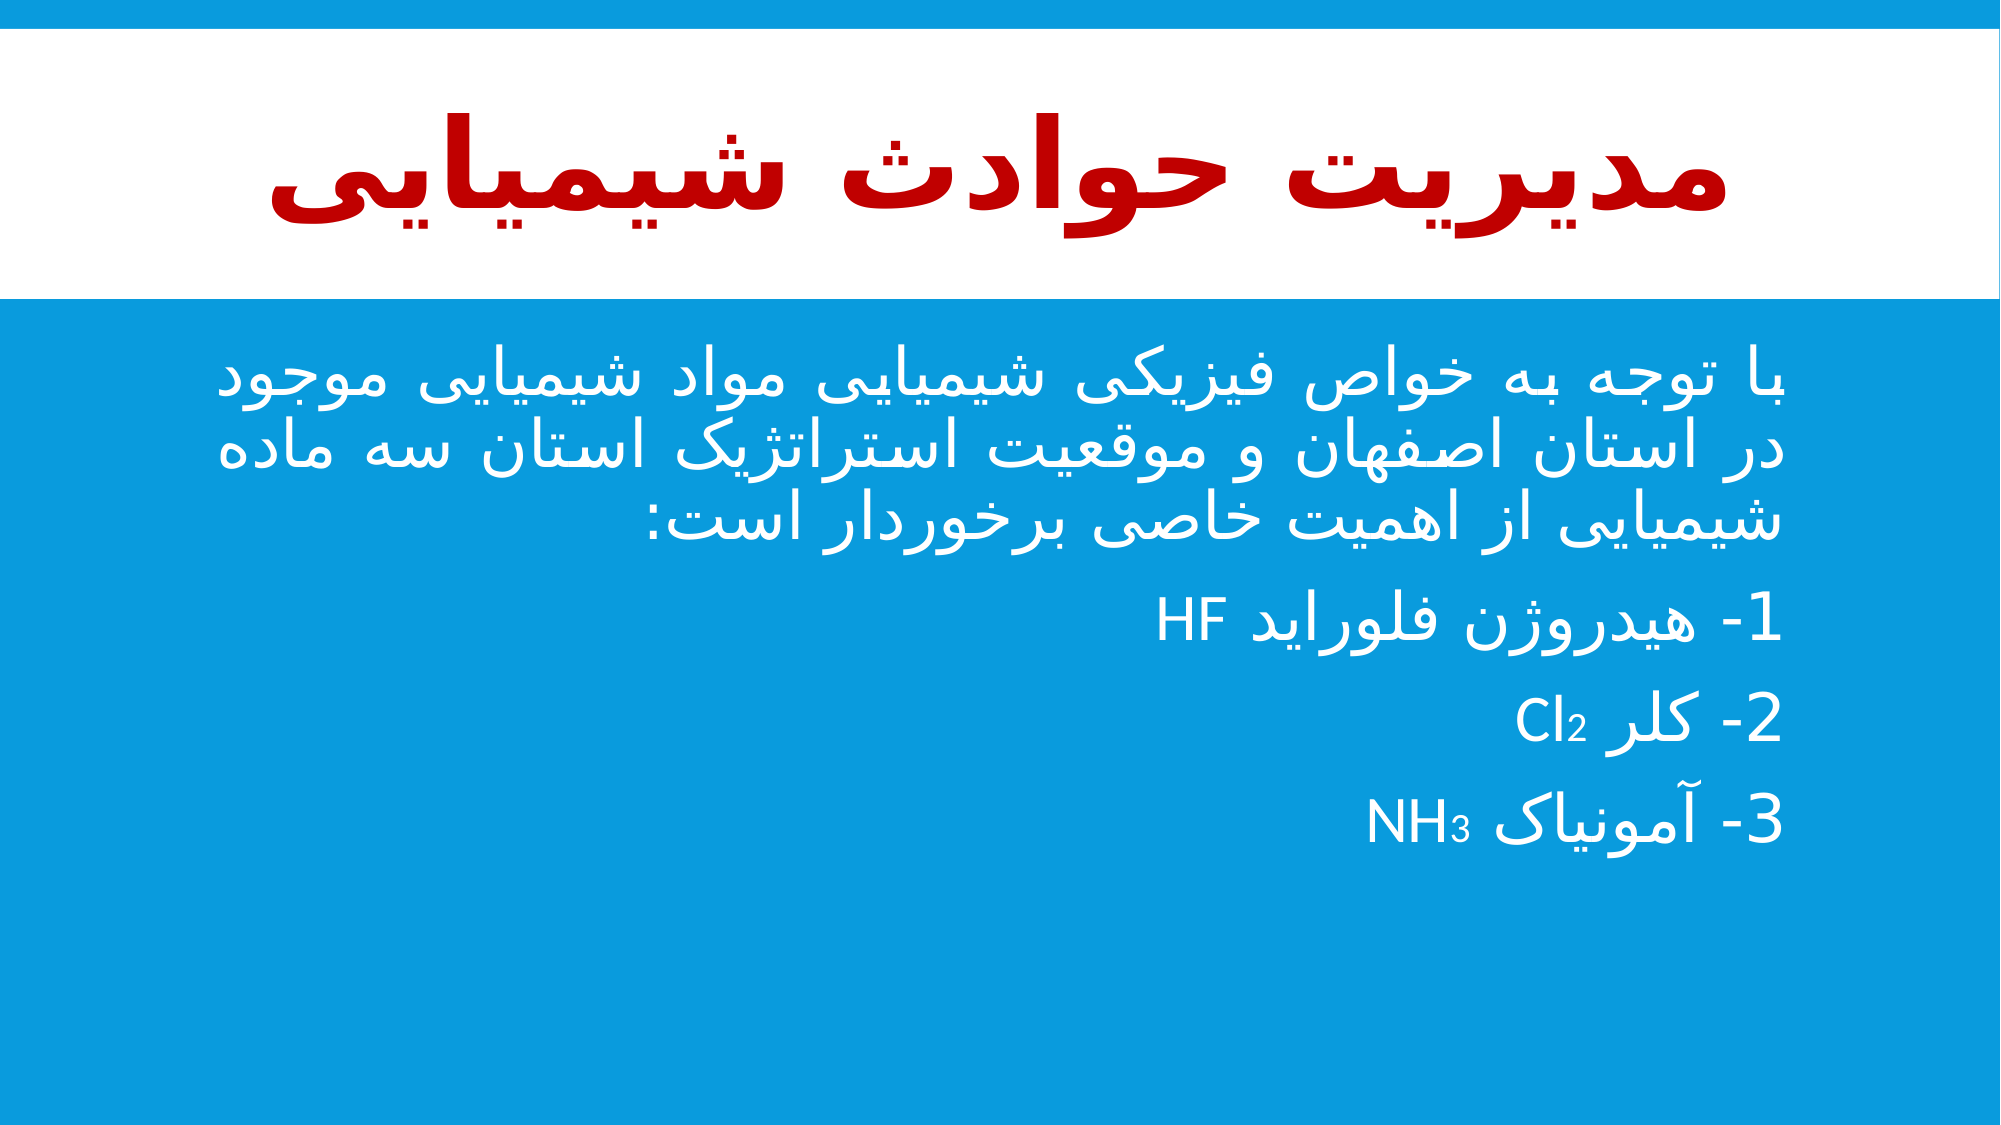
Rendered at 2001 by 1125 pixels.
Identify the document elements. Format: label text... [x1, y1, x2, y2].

list با توجه به خواص فیزیکی شیمیایی مواد شیمیایی موجود در استان اصفهان و موقعیت استراتژیک استان سه ماده شیمیایی از اهمیت خاصی برخوردار است: 1- هیدروژن فلوراید HF 2- کلر Cl2 3- آمونیاک NH3 [197, 329, 1803, 1093]
title مدیریت حوادث شیمیایی [197, 46, 1803, 295]
